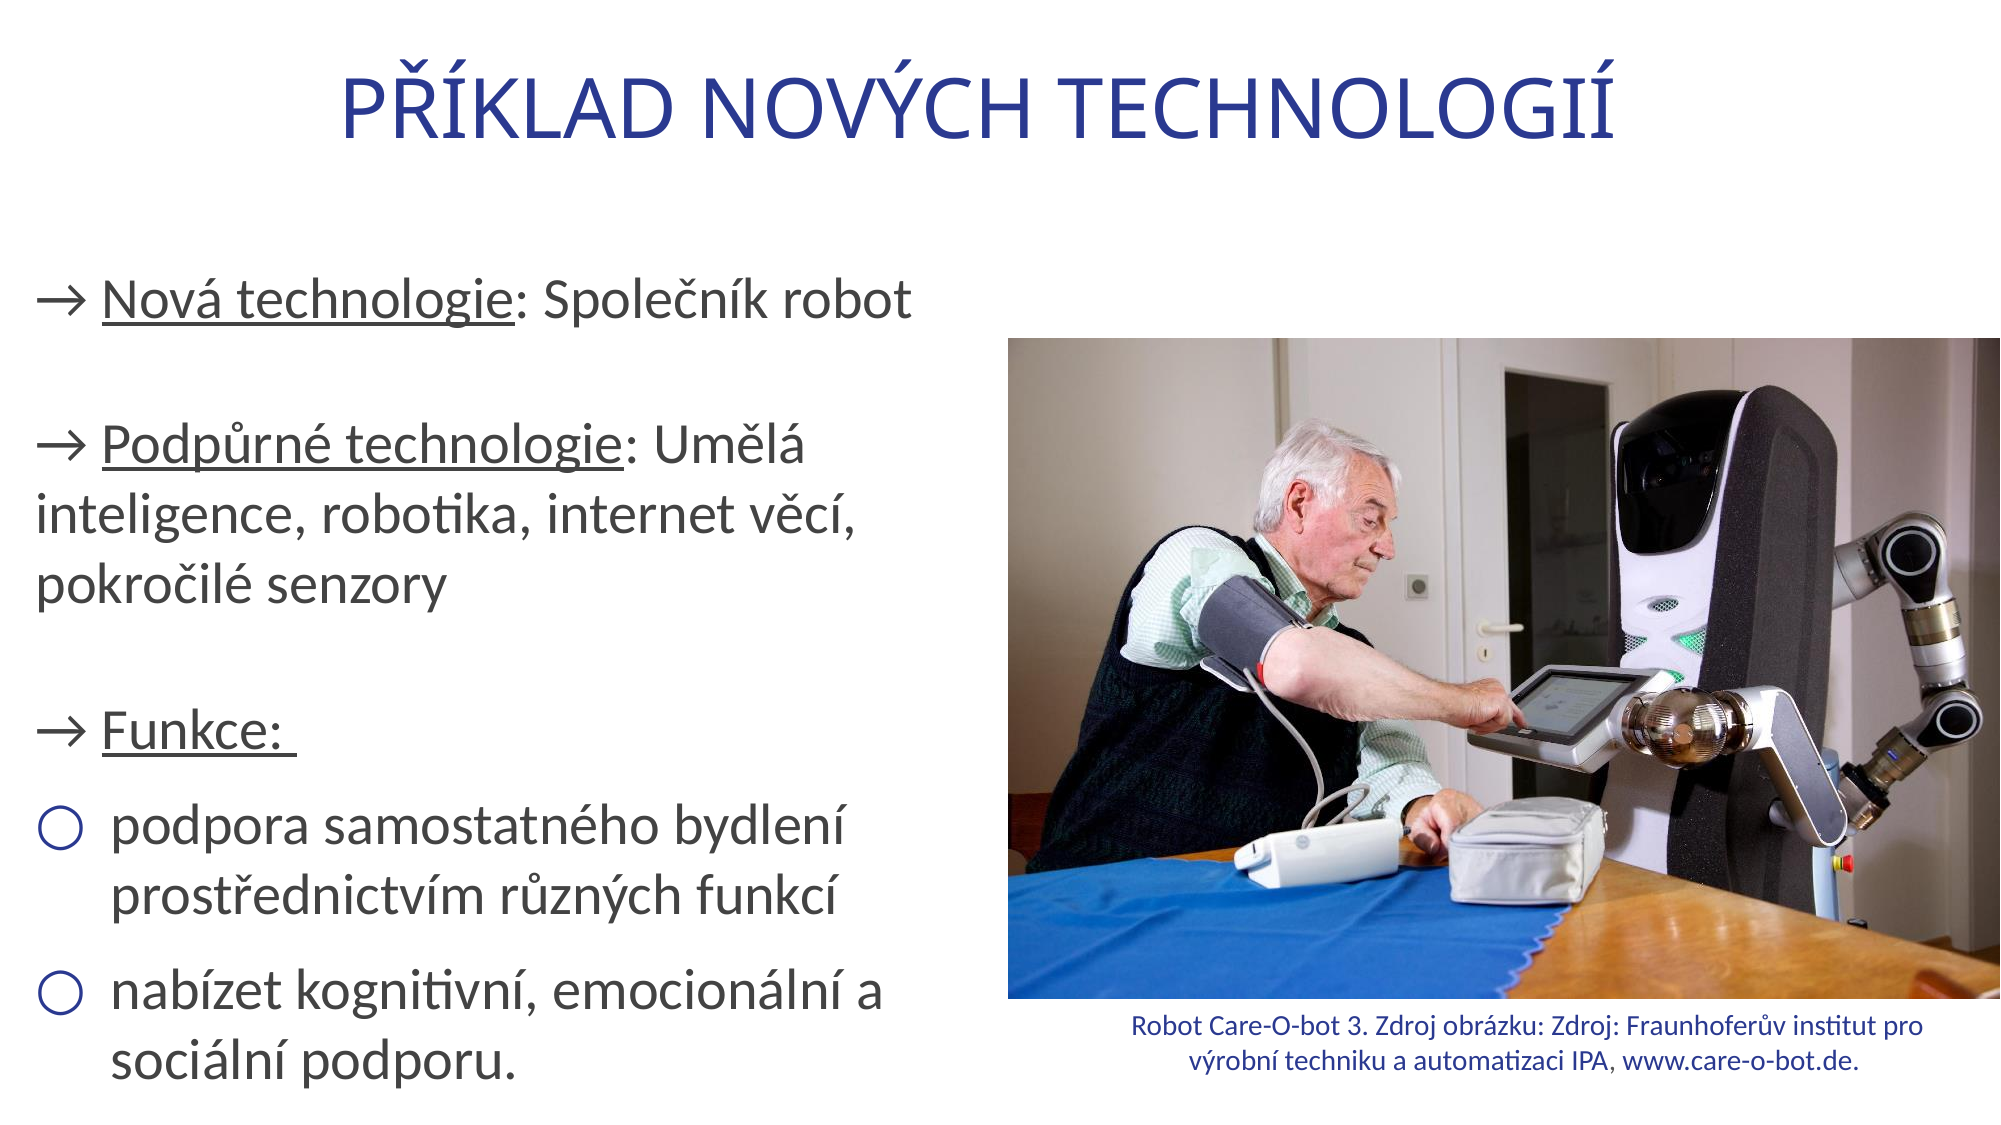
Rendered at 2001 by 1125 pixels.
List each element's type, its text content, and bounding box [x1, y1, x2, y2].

text_box Robot Care-O-bot 3. Zdroj obrázku: Zdroj: Fraunhoferův institut pro výrobní techniku a automatizaci IPA, www.care-o-bot.de. [1075, 1008, 1980, 1084]
list → Nová technologie: Společník robot → Podpůrné technologie: Umělá inteligence, robotika, internet věcí, pokročilé senzory → Funkce: podpora samostatného bydlení prostřednictvím různých funkcí nabízet kognitivní, emocionální a sociální podporu. [0, 252, 1076, 980]
picture [1008, 338, 2000, 1000]
title PŘÍKLAD NOVÝCH TECHNOLOGIÍ [152, 50, 1803, 173]
